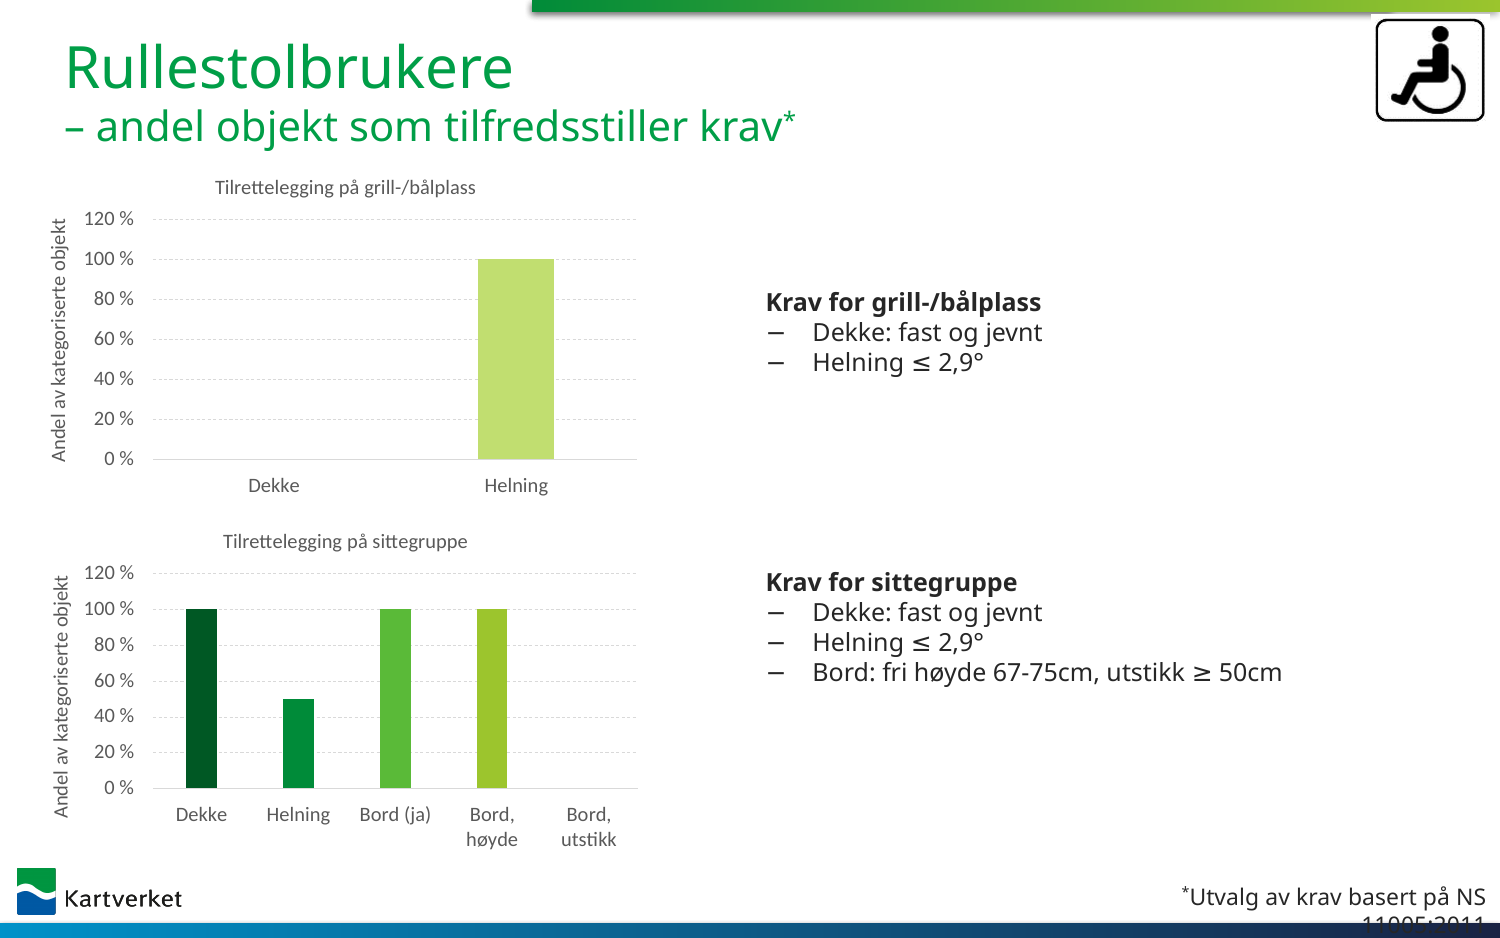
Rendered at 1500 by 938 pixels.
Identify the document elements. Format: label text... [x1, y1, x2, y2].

text_box Krav for grill-/bålplass Dekke: fast og jevnt Helning ≤ 2,9° [750, 279, 1452, 384]
text_box Rullestolbrukere – andel objekt som tilfredsstiller krav* [49, 14, 1431, 158]
text_box *Utvalg av krav basert på NS 11005:2011 [1068, 873, 1500, 938]
picture [41, 166, 650, 505]
picture [1371, 13, 1491, 127]
text_box Krav for sittegruppe Dekke: fast og jevnt Helning ≤ 2,9° Bord: fri høyde 67-75cm, utstikk ≥ 50cm [750, 559, 1500, 694]
picture [41, 520, 650, 859]
